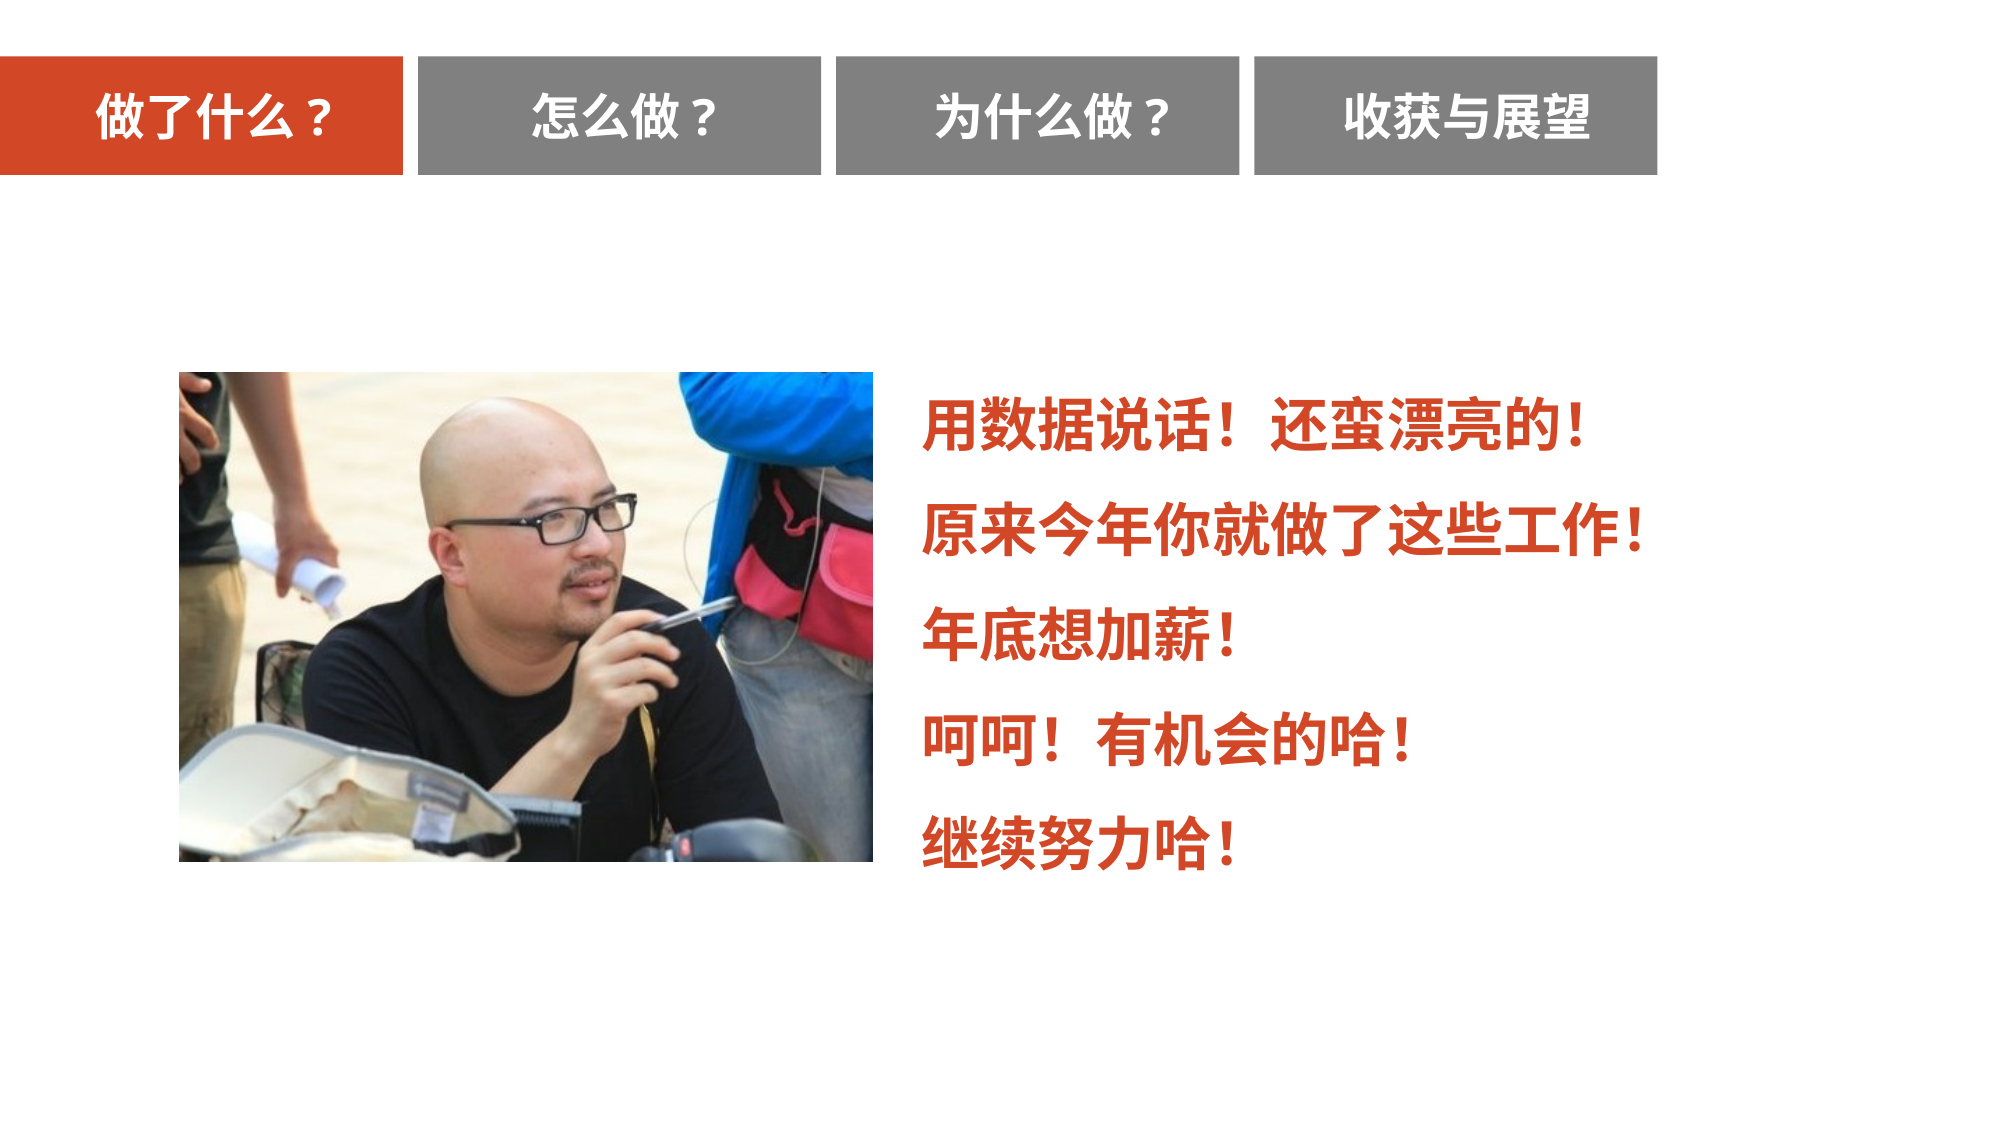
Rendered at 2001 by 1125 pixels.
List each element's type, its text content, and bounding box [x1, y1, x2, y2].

picture [179, 372, 873, 862]
text_box [0, 55, 404, 176]
text_box [835, 55, 1240, 176]
text_box 用数据说话！还蛮漂亮的！ 原来今年你就做了这些工作！ 年底想加薪！ 呵呵！有机会的哈！ 继续努力哈！ [906, 345, 1955, 885]
text_box 做了什么? [80, 77, 347, 153]
text_box 怎么做? [515, 77, 731, 153]
text_box [1253, 55, 1658, 176]
text_box 收获与展望 [1327, 77, 1608, 153]
text_box [417, 55, 822, 176]
text_box 为什么做? [918, 77, 1184, 153]
